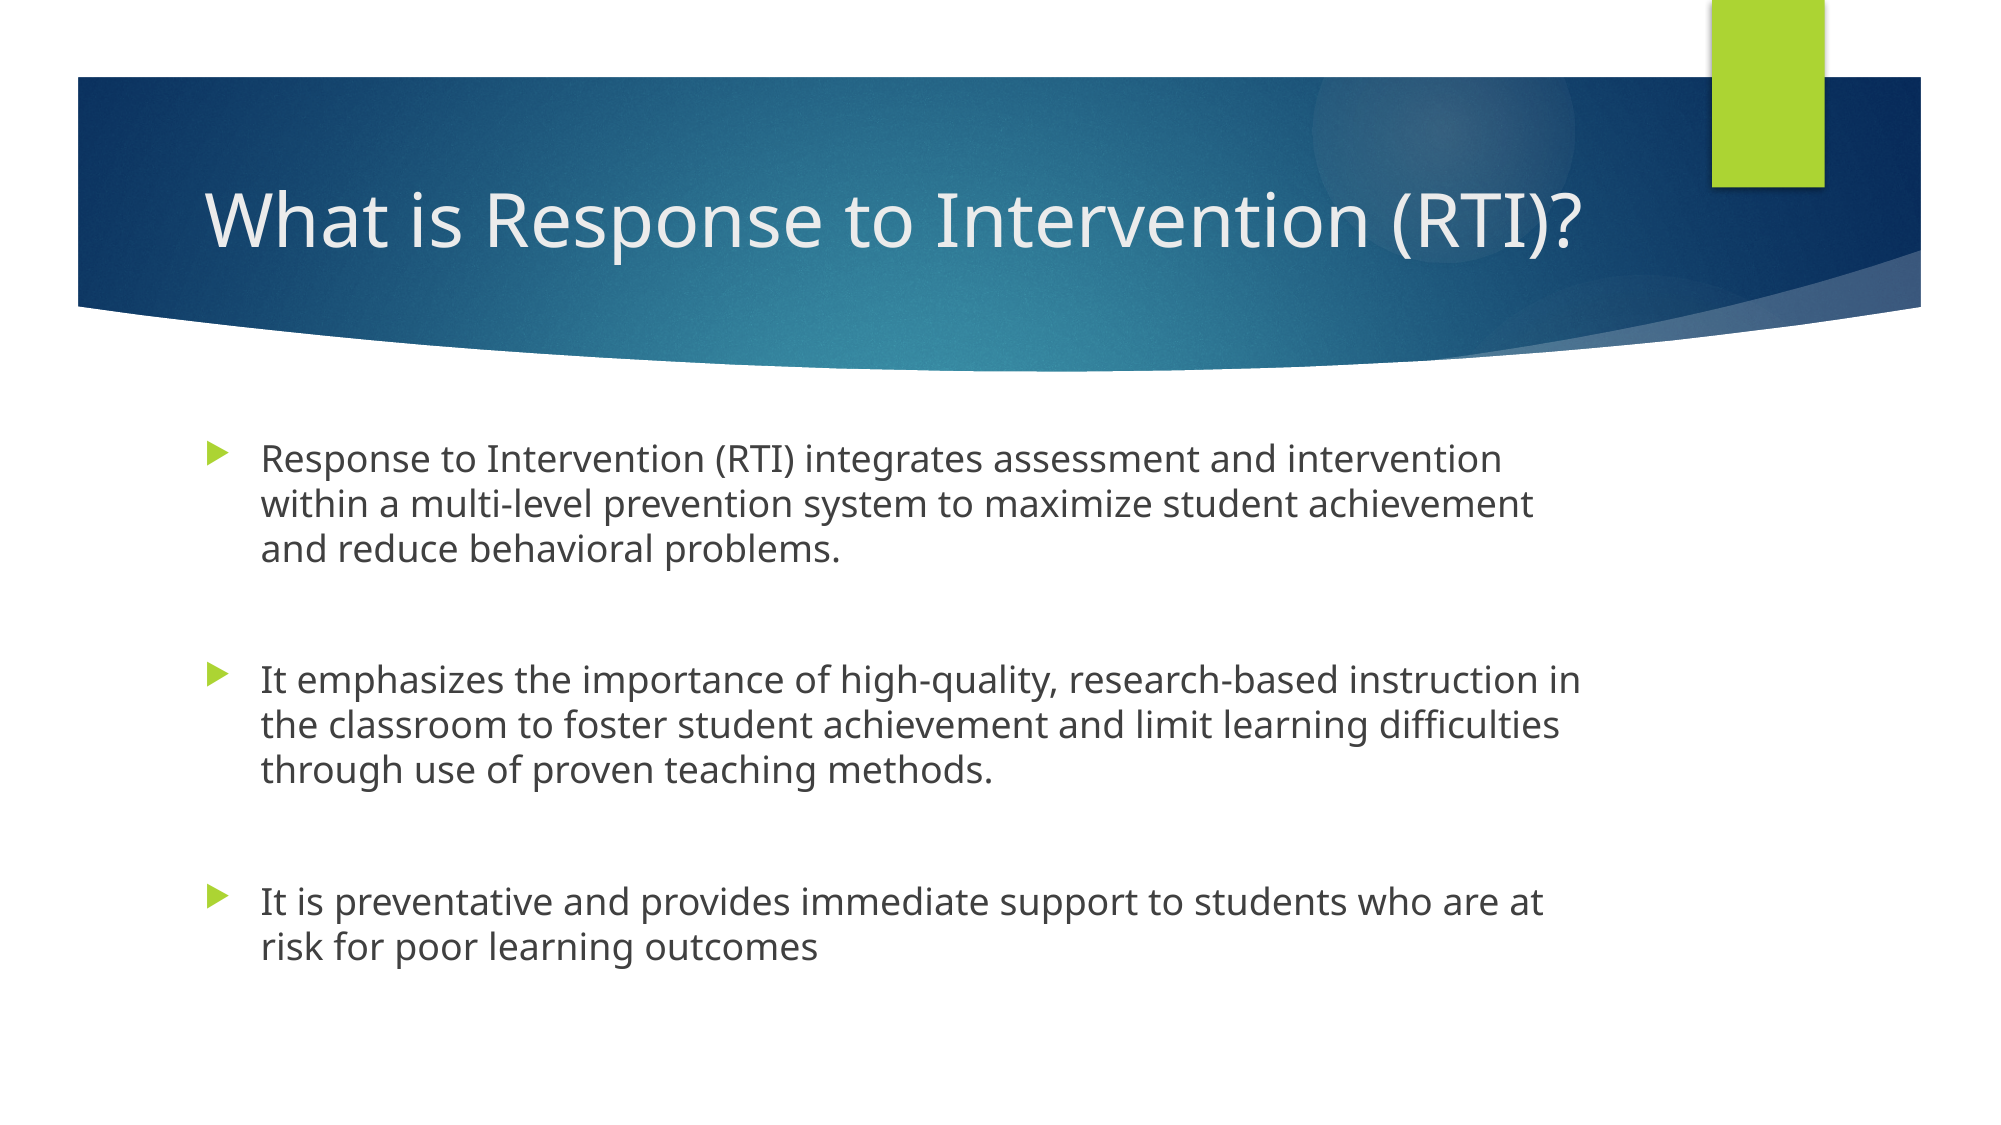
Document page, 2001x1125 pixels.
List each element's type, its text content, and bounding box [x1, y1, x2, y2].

title What is Response to Intervention (RTI)? [189, 159, 1627, 276]
list Response to Intervention (RTI) integrates assessment and intervention within a multi-level prevention system to maximize student achievement and reduce behavioral problems. It emphasizes the importance of high-quality, research-based instruction in the classroom to foster student achievement and limit learning difficulties through use of proven teaching methods. It is preventative and provides immediate support to students who are at risk for poor learning outcomes [189, 427, 1627, 988]
